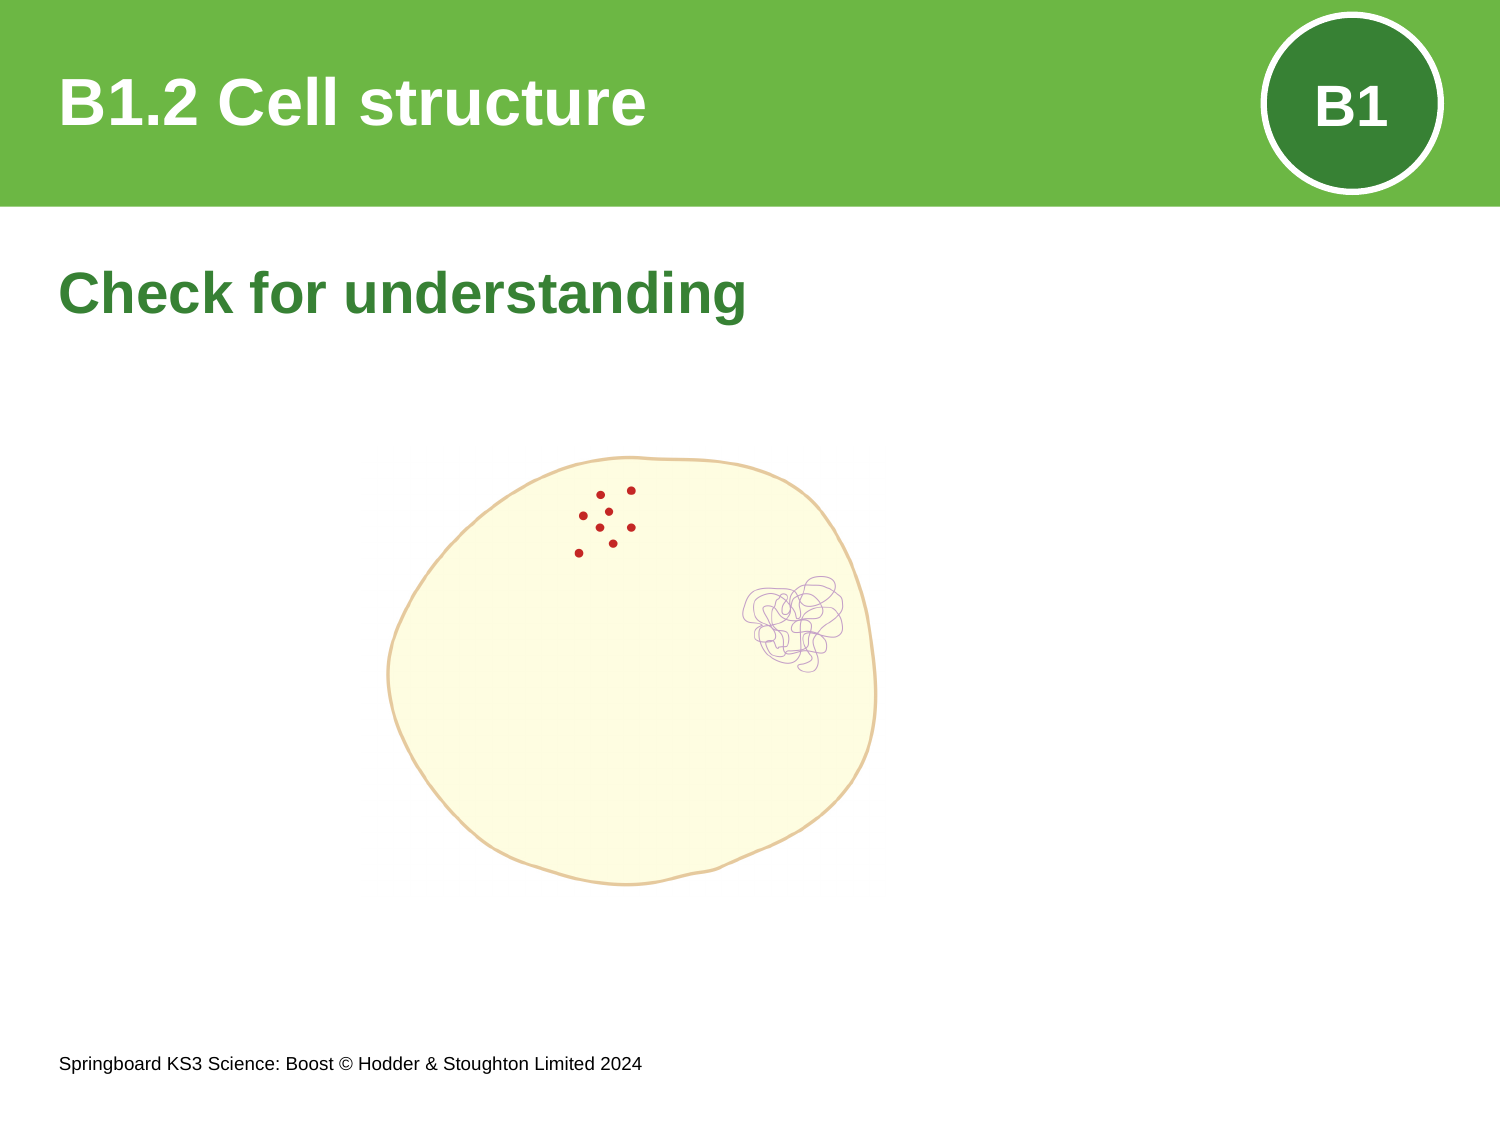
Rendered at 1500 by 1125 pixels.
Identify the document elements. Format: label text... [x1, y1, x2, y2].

footer Springboard KS3 Science: Boost © Hodder & Stoughton Limited 2024 [59, 1033, 680, 1094]
text_box B1 [1262, 13, 1442, 193]
title B1.2 Cell structure [59, 0, 1240, 207]
text_box Check for understanding [58, 247, 1441, 344]
picture [361, 446, 886, 897]
